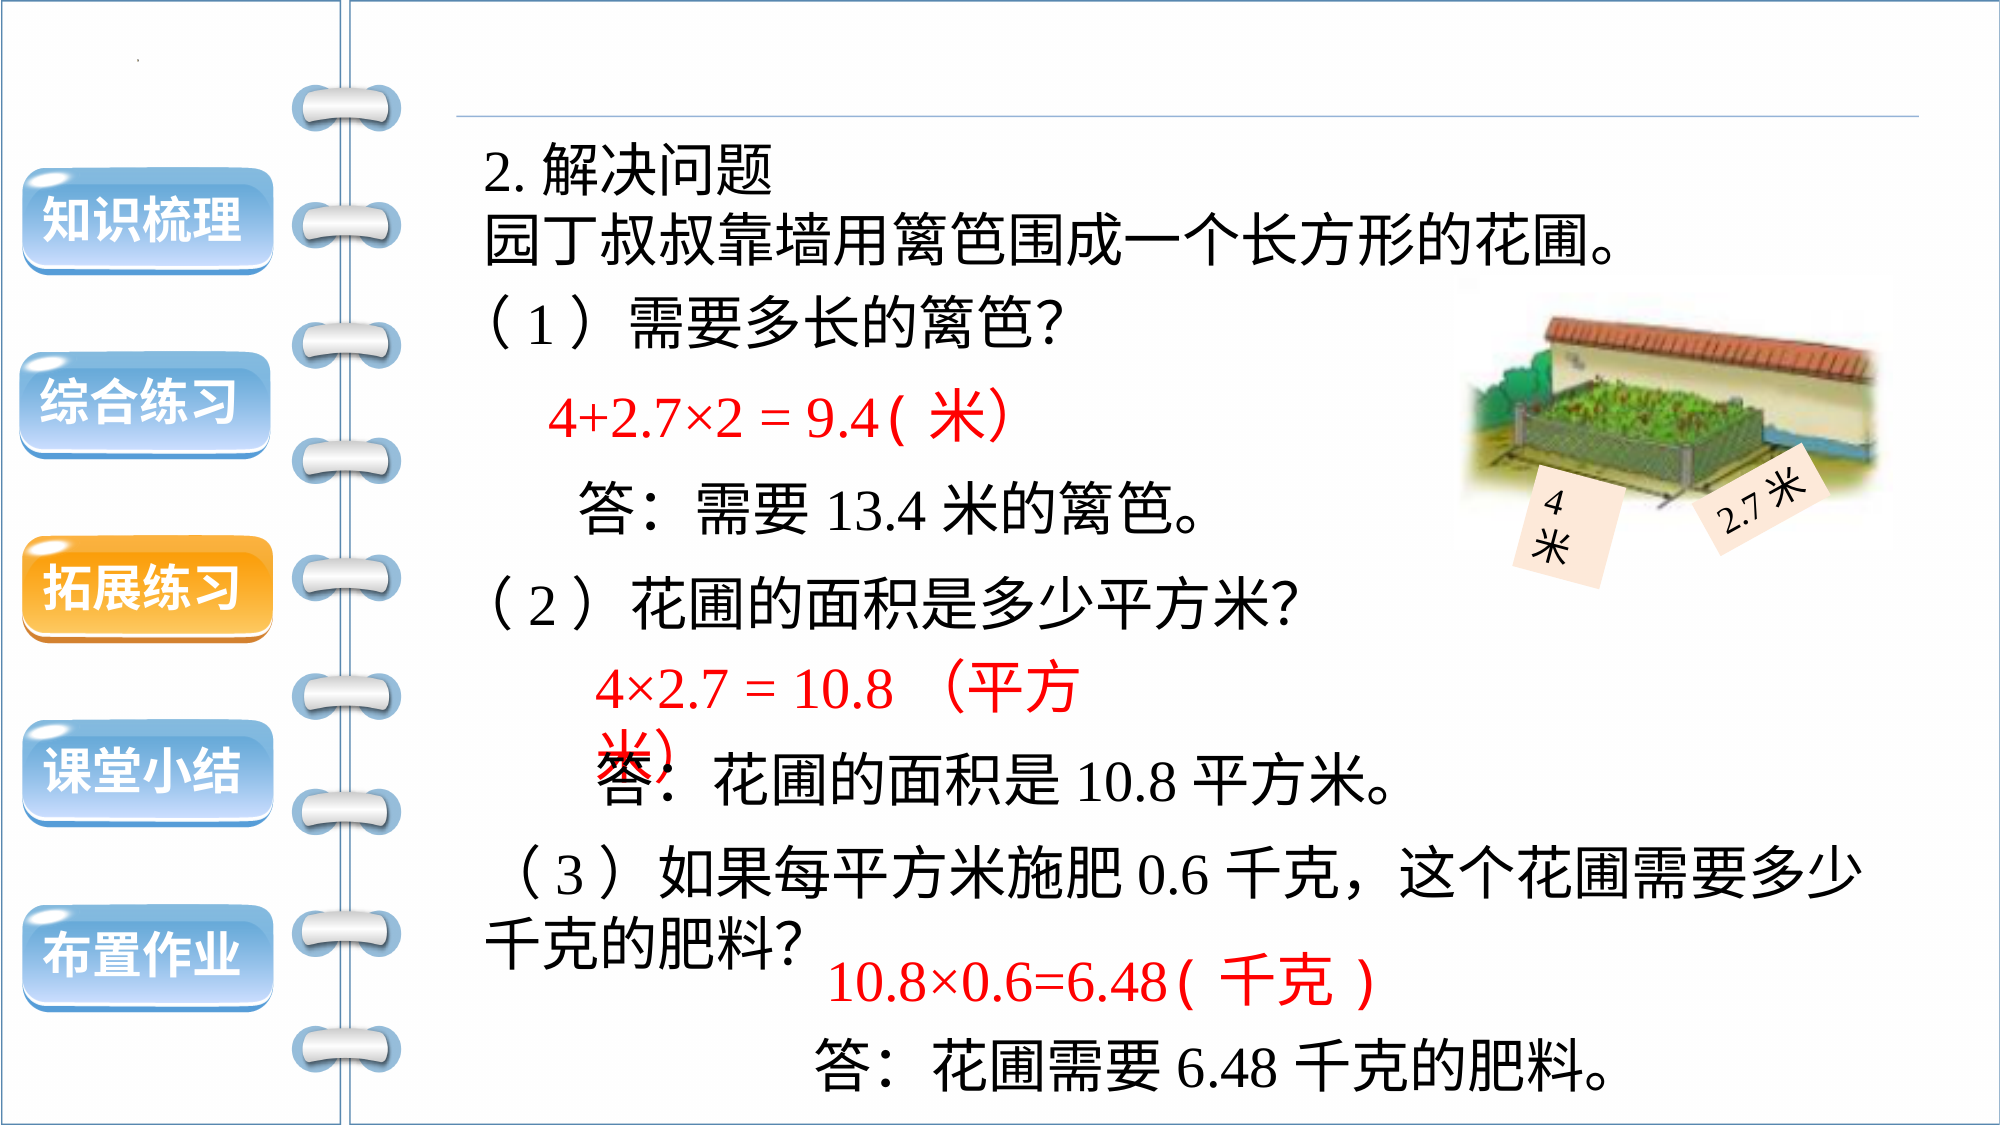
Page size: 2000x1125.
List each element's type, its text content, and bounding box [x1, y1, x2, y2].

text_box 10.8×0.6=6.48(千克) [811, 935, 1488, 1021]
text_box 2.解决问题 园丁叔叔靠墙用篱笆围成一个长方形的花圃。 [468, 125, 1745, 281]
picture [0, 0, 2000, 1125]
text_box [12, 351, 271, 460]
text_box 2.7米 [1717, 550, 1732, 557]
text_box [15, 167, 274, 276]
text_box 答：花圃需要6.48千克的肥料。 [798, 1021, 1658, 1107]
text_box 4×2.7 = 10.8（平方米） [580, 642, 1199, 735]
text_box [15, 904, 274, 1013]
text_box 4米 [1512, 550, 1610, 590]
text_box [15, 535, 274, 644]
text_box 4+2.7×2 = 9.4(米） [533, 371, 1354, 457]
text_box （3）如果每平方米施肥0.6千克，这个花圃需要多少千克的肥料？ [468, 829, 1912, 984]
text_box 答：需要13.4米的篱笆。 [562, 464, 1454, 550]
text_box 答：花圃的面积是10.8平方米。 [580, 735, 1492, 821]
text_box （2）花圃的面积是多少平方米？ [440, 559, 1339, 645]
text_box （1）需要多长的篱笆？ [438, 278, 1385, 364]
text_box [15, 719, 274, 828]
